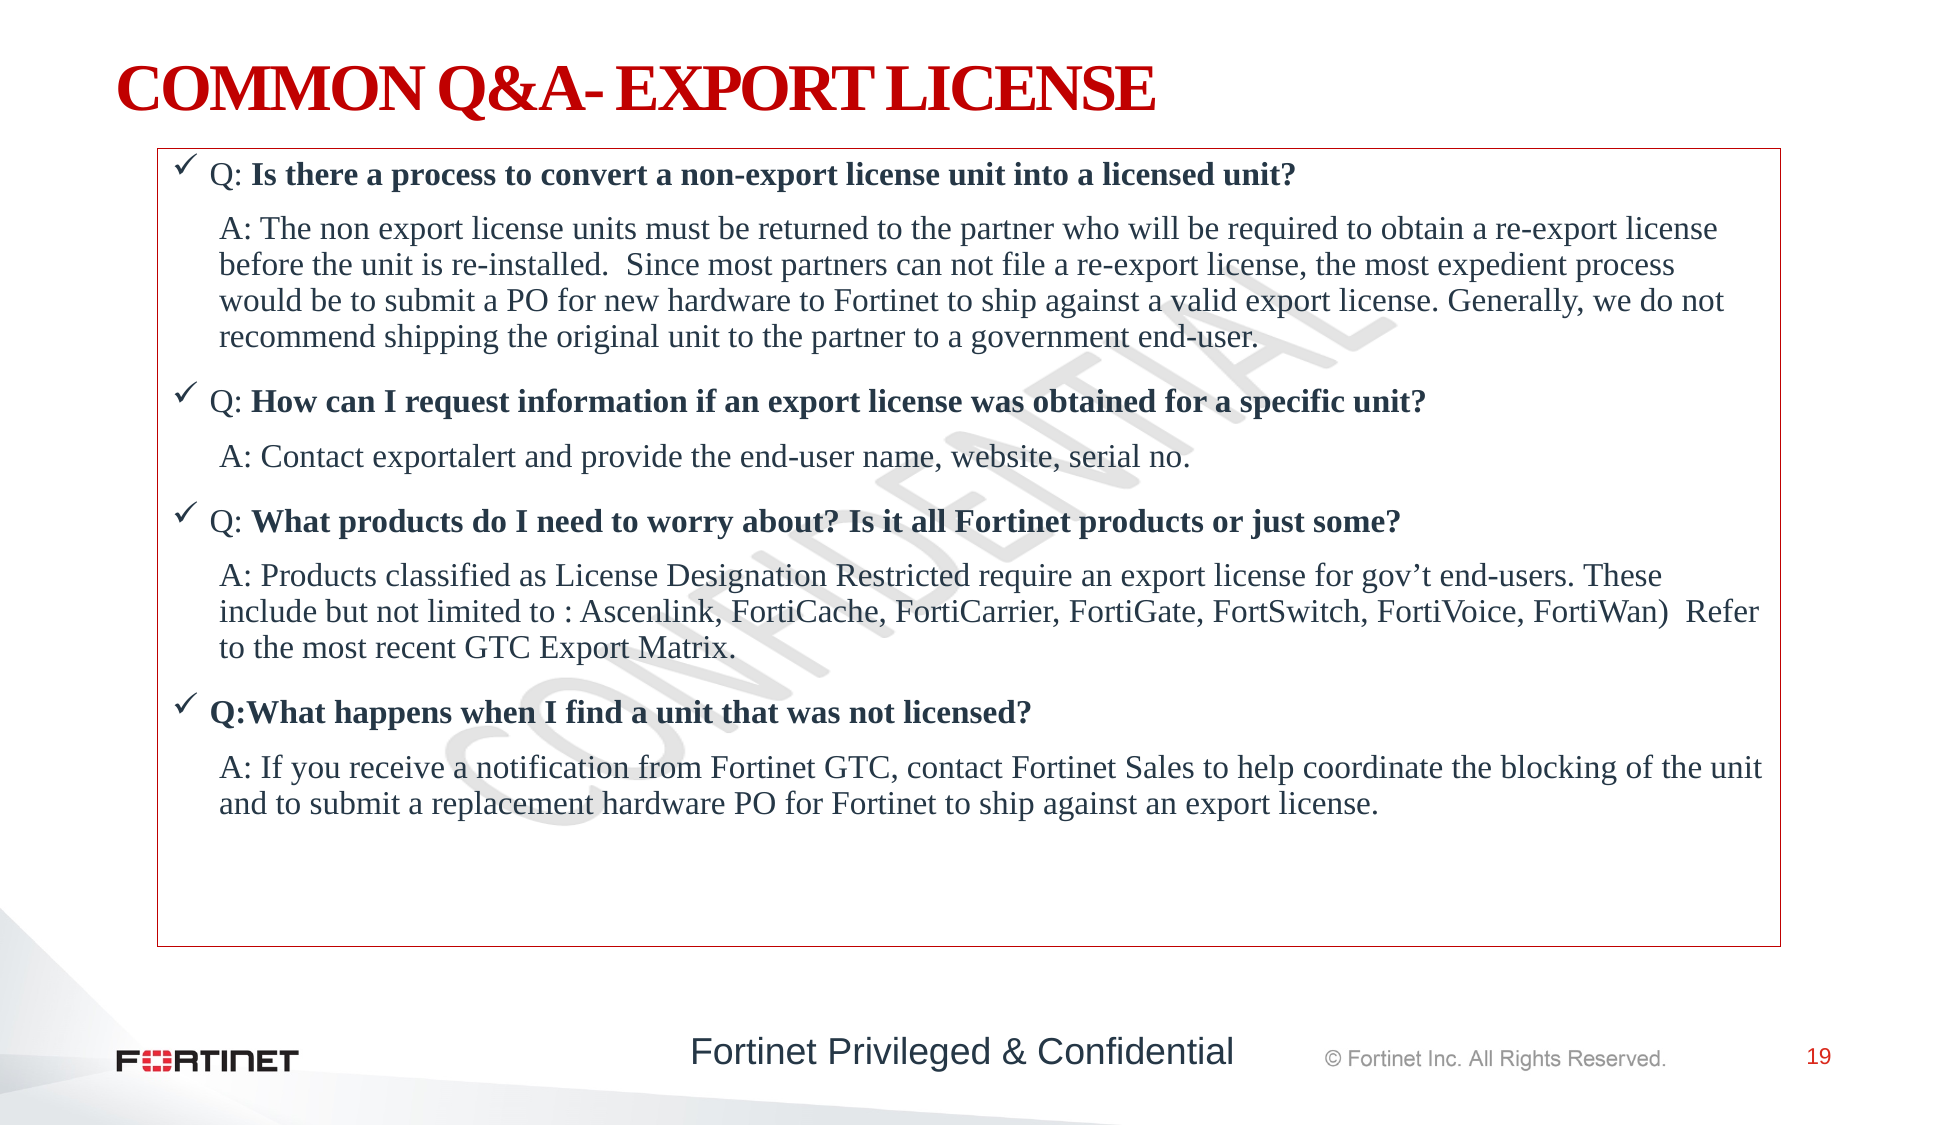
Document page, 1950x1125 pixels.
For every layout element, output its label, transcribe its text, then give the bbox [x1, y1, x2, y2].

picture [0, 1, 1950, 1125]
list Q: Is there a process to convert a non-export license unit into a licensed unit? A: The non export license units must be returned to the partner who will be required to obtain a re-export license before the unit is re-installed. Since most partners can not file a re-export license, the most expedient process would be to submit a PO for new hardware to Fortinet to ship against a valid export license. Generally, we do not recommend shipping the original unit to the partner to a government end-user. Q: How can I request information if an export license was obtained for a specific unit? A: Contact exportalert and provide the end-user name, website, serial no. Q: What products do I need to worry about? Is it all Fortinet products or just some? A: Products classified as License Designation Restricted require an export license for gov’t end-users. These include but not limited to : Ascenlink, FortiCache, FortiCarrier, FortiGate, FortSwitch, FortiVoice, FortiWan) Refer to the most recent GTC Export Matrix. Q:What happens when I find a unit that was not licensed? A: If you receive a notification from Fortinet GTC, contact Fortinet Sales to help coordinate the blocking of the unit and to submit a replacement hardware PO for Fortinet to ship against an export license. [157, 148, 1781, 947]
text_box Fortinet Privileged & Confidential [622, 1022, 1303, 1081]
title COMMON Q&A- EXPORT LICENSE [100, 34, 1835, 144]
